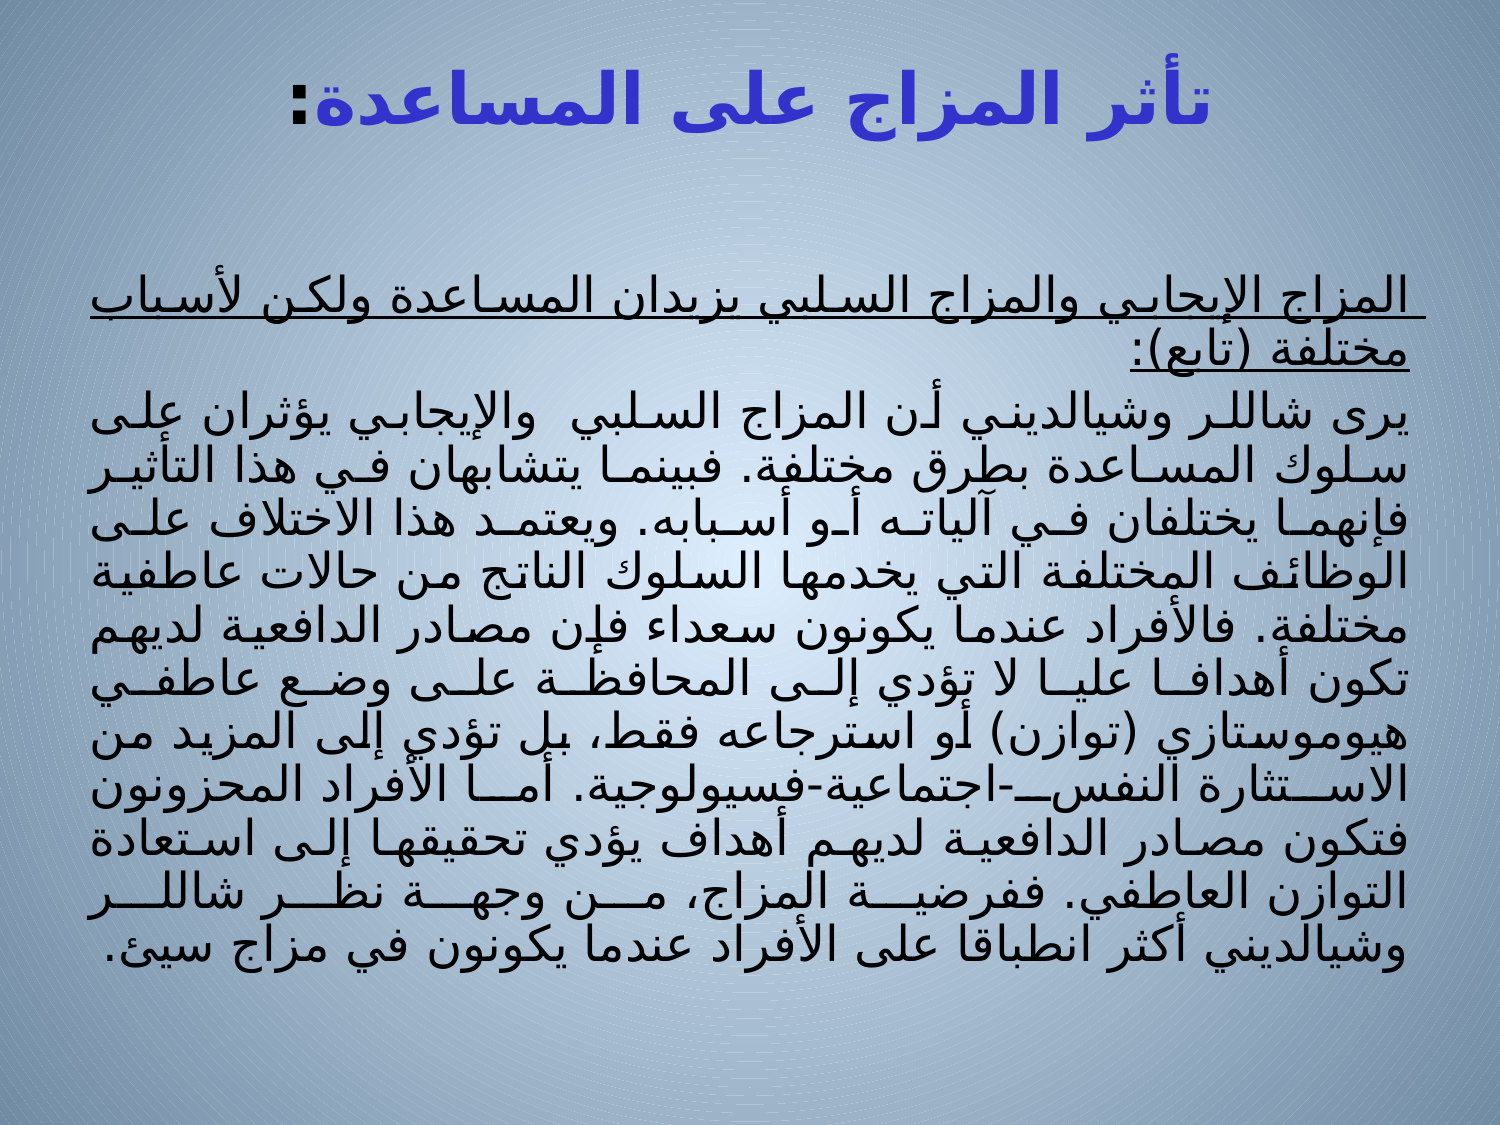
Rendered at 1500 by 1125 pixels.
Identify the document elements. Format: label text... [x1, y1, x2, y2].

list المزاج الإيجابي والمزاج السلبي يزيدان المساعدة ولكن لأسباب مختلفة (تابع): يرى شاللر وشيالديني أن المزاج السلبي والإيجابي يؤثران على سلوك المساعدة بطرق مختلفة. فبينما يتشابهان في هذا التأثير فإنهما يختلفان في آلياته أو أسبابه. ويعتمد هذا الاختلاف على الوظائف المختلفة التي يخدمها السلوك الناتج من حالات عاطفية مختلفة. فالأفراد عندما يكونون سعداء فإن مصادر الدافعية لديهم تكون أهدافا عليا لا تؤدي إلى المحافظة على وضع عاطفي هيوموستازي (توازن) أو استرجاعه فقط، بل تؤدي إلى المزيد من الاستثارة النفس-اجتماعية-فسيولوجية. أما الأفراد المحزونون فتكون مصادر الدافعية لديهم أهداف يؤدي تحقيقها إلى استعادة التوازن العاطفي. ففرضية المزاج، من وجهة نظر شاللر وشيالديني أكثر انطباقا على الأفراد عندما يكونون في مزاج سيئ. [75, 262, 1425, 1005]
title تأثر المزاج على المساعدة: [75, 45, 1425, 233]
